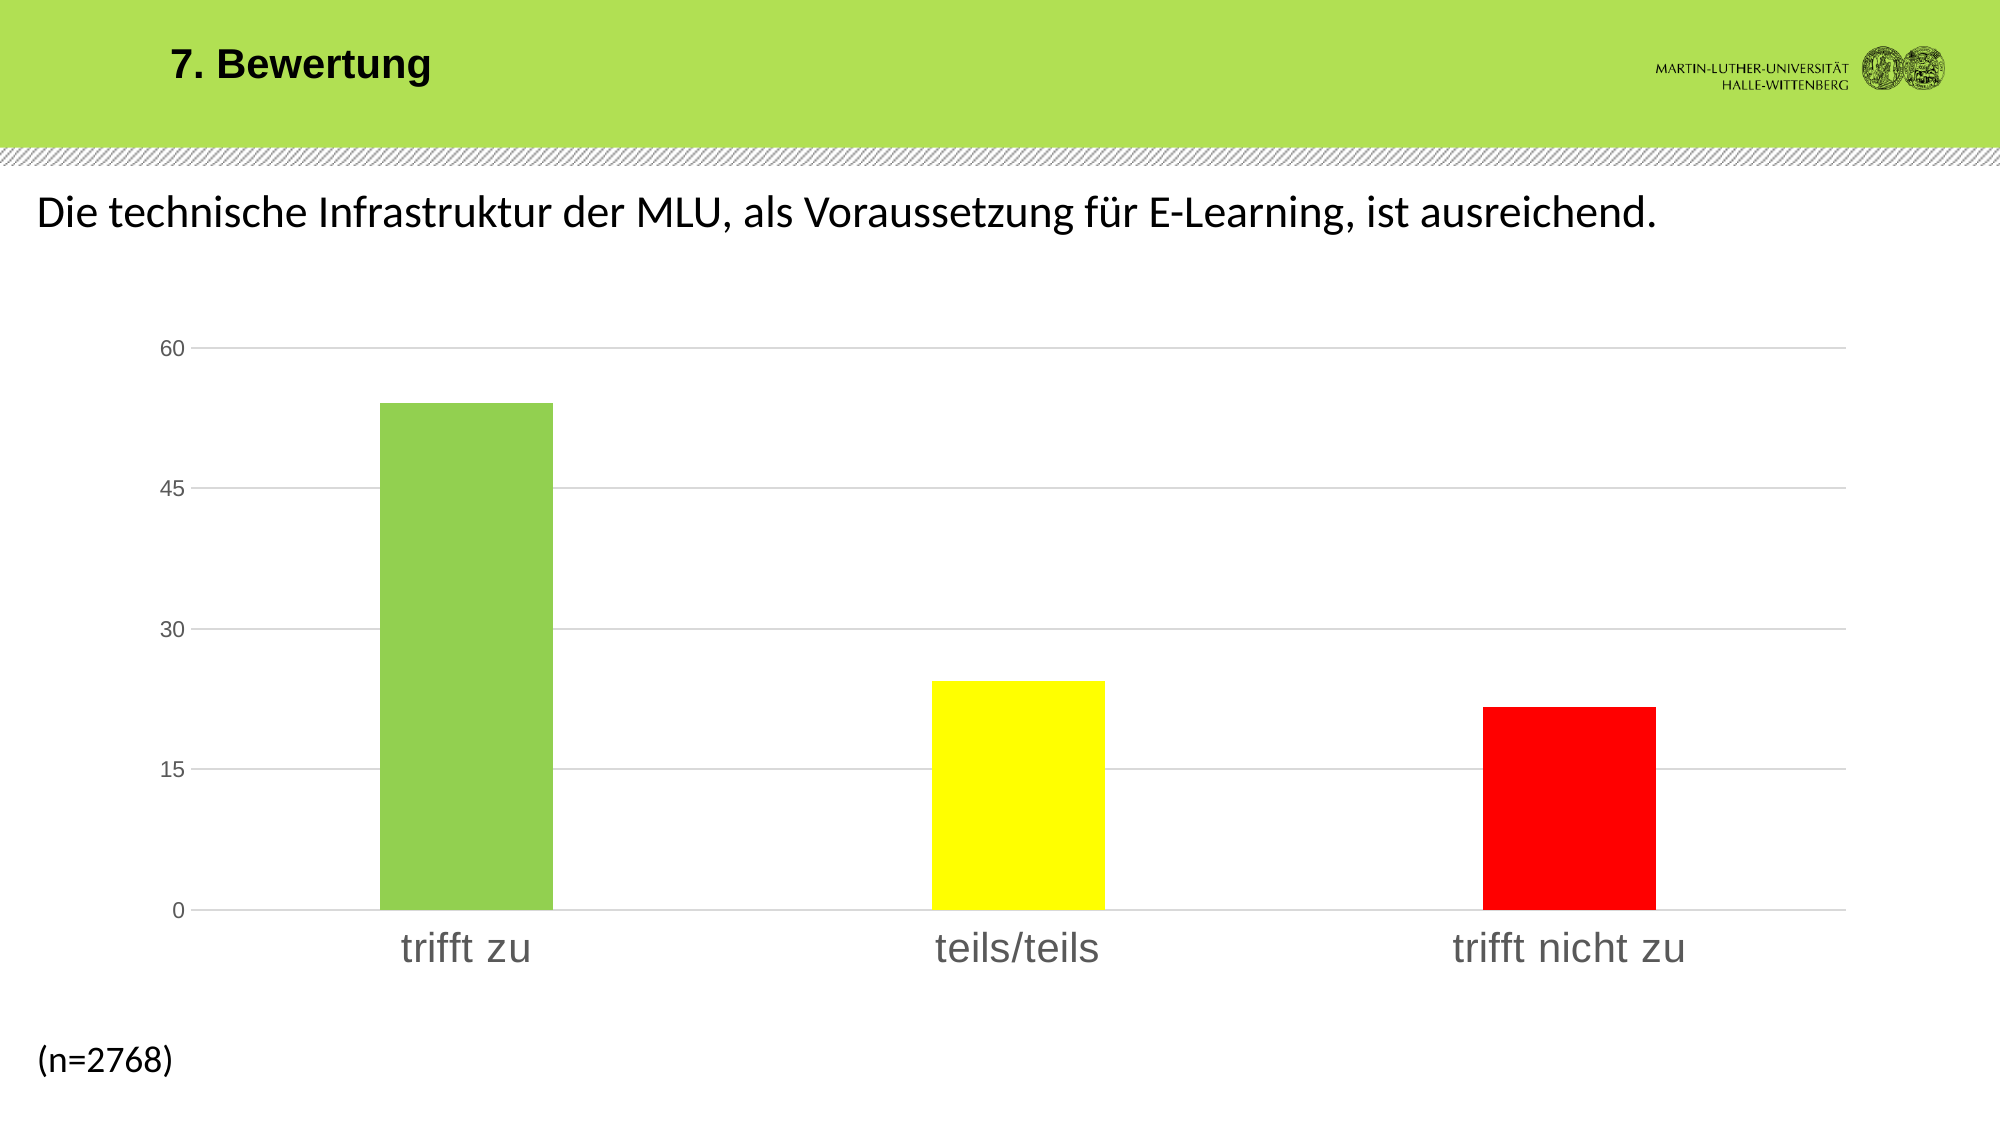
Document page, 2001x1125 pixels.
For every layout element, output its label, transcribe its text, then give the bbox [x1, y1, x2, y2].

title Die technische Infrastruktur der MLU, als Voraussetzung für E-Learning, ist ausreichend. (n=2768) [36, 187, 1964, 1083]
text_box 7. Bewertung [162, 29, 440, 145]
picture [0, 148, 2000, 166]
picture [1656, 46, 1945, 90]
chart [140, 297, 1855, 987]
